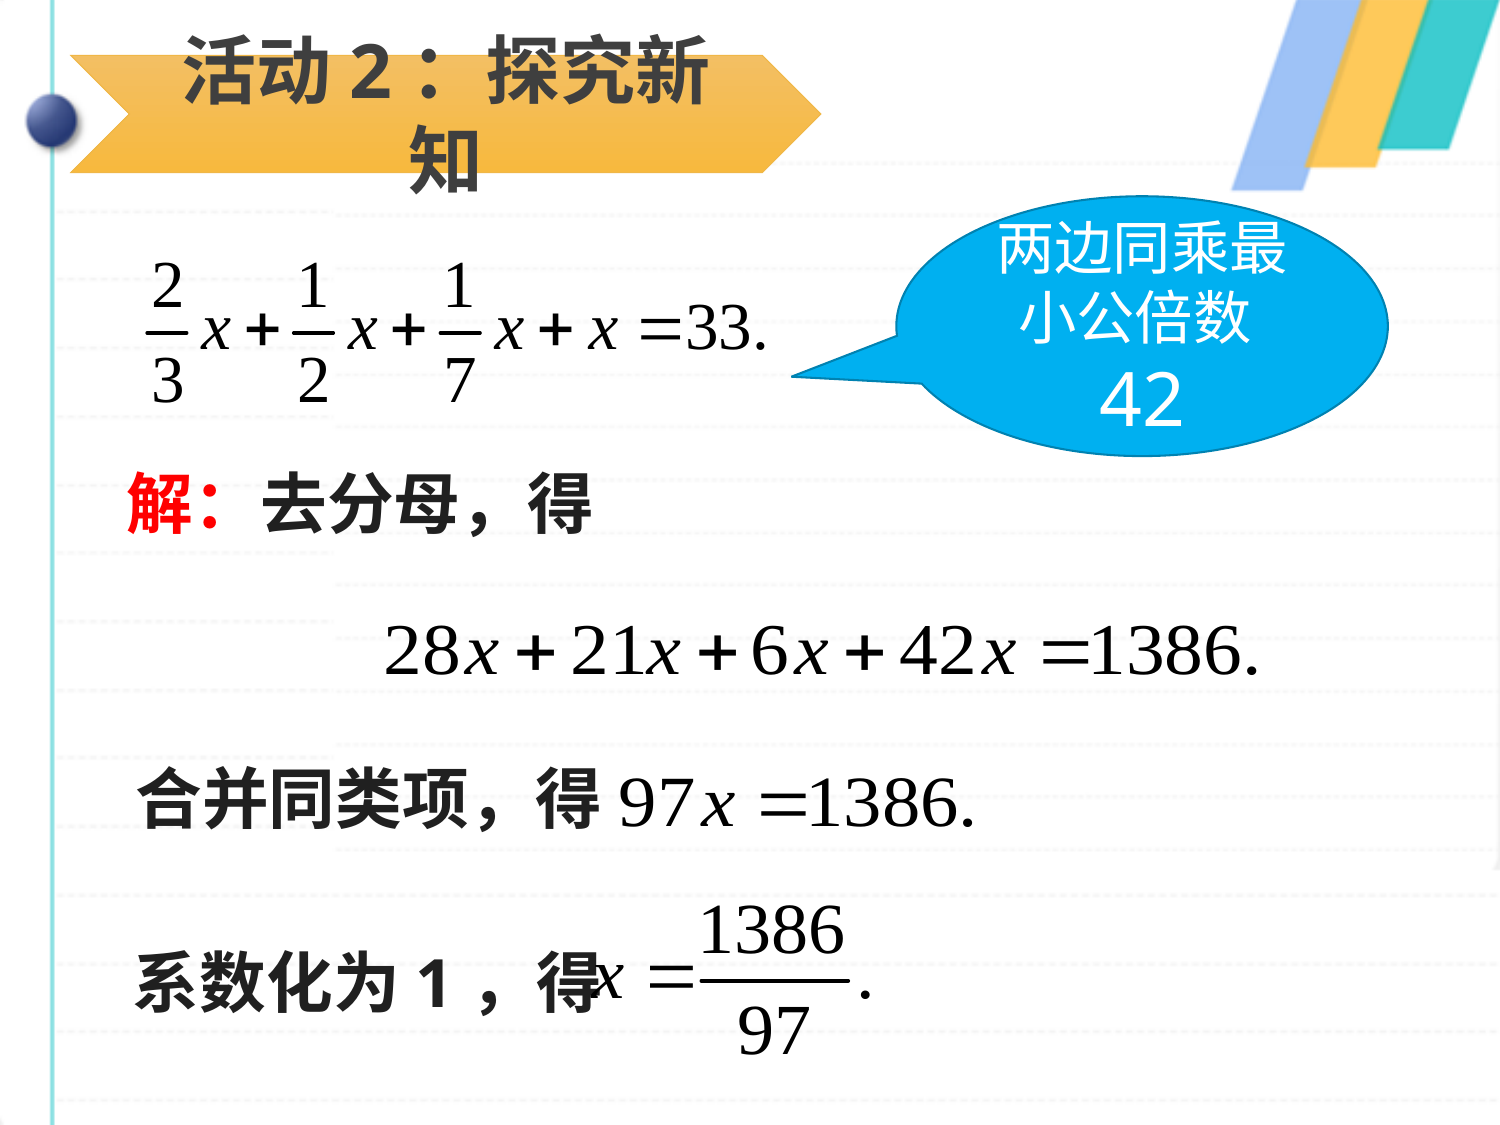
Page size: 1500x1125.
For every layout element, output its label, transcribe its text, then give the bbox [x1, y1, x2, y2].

text_box [81, 30, 610, 54]
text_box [117, 749, 987, 846]
text_box 活动2：探究新知 [69, 54, 822, 174]
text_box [112, 454, 1270, 693]
text_box [81, 68, 127, 160]
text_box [135, 243, 779, 417]
text_box 两边同乘最小公倍数42 [791, 195, 1389, 454]
picture [0, 0, 1500, 1125]
text_box [81, 174, 610, 183]
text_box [118, 884, 892, 1071]
